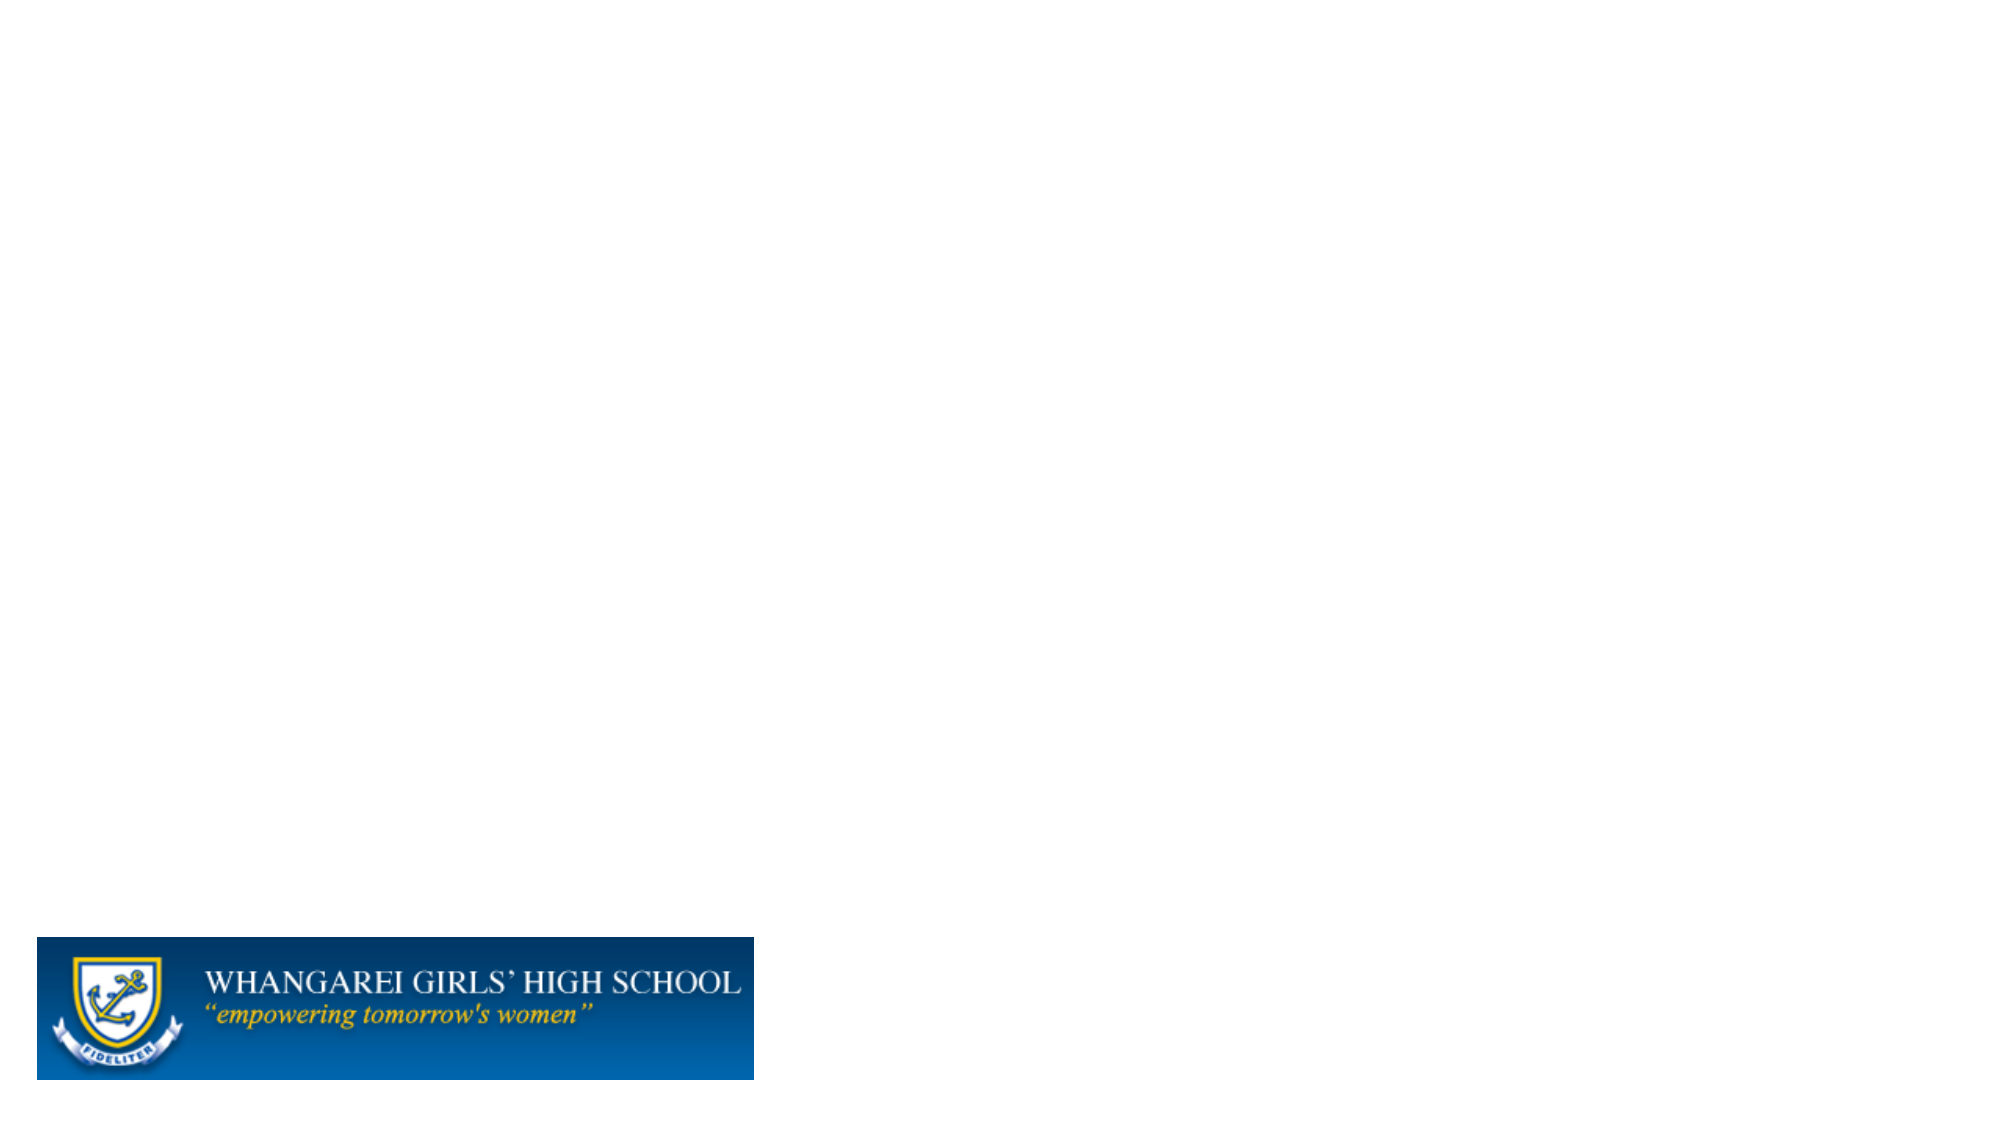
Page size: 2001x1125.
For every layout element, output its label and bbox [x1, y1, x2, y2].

picture [37, 937, 754, 1080]
